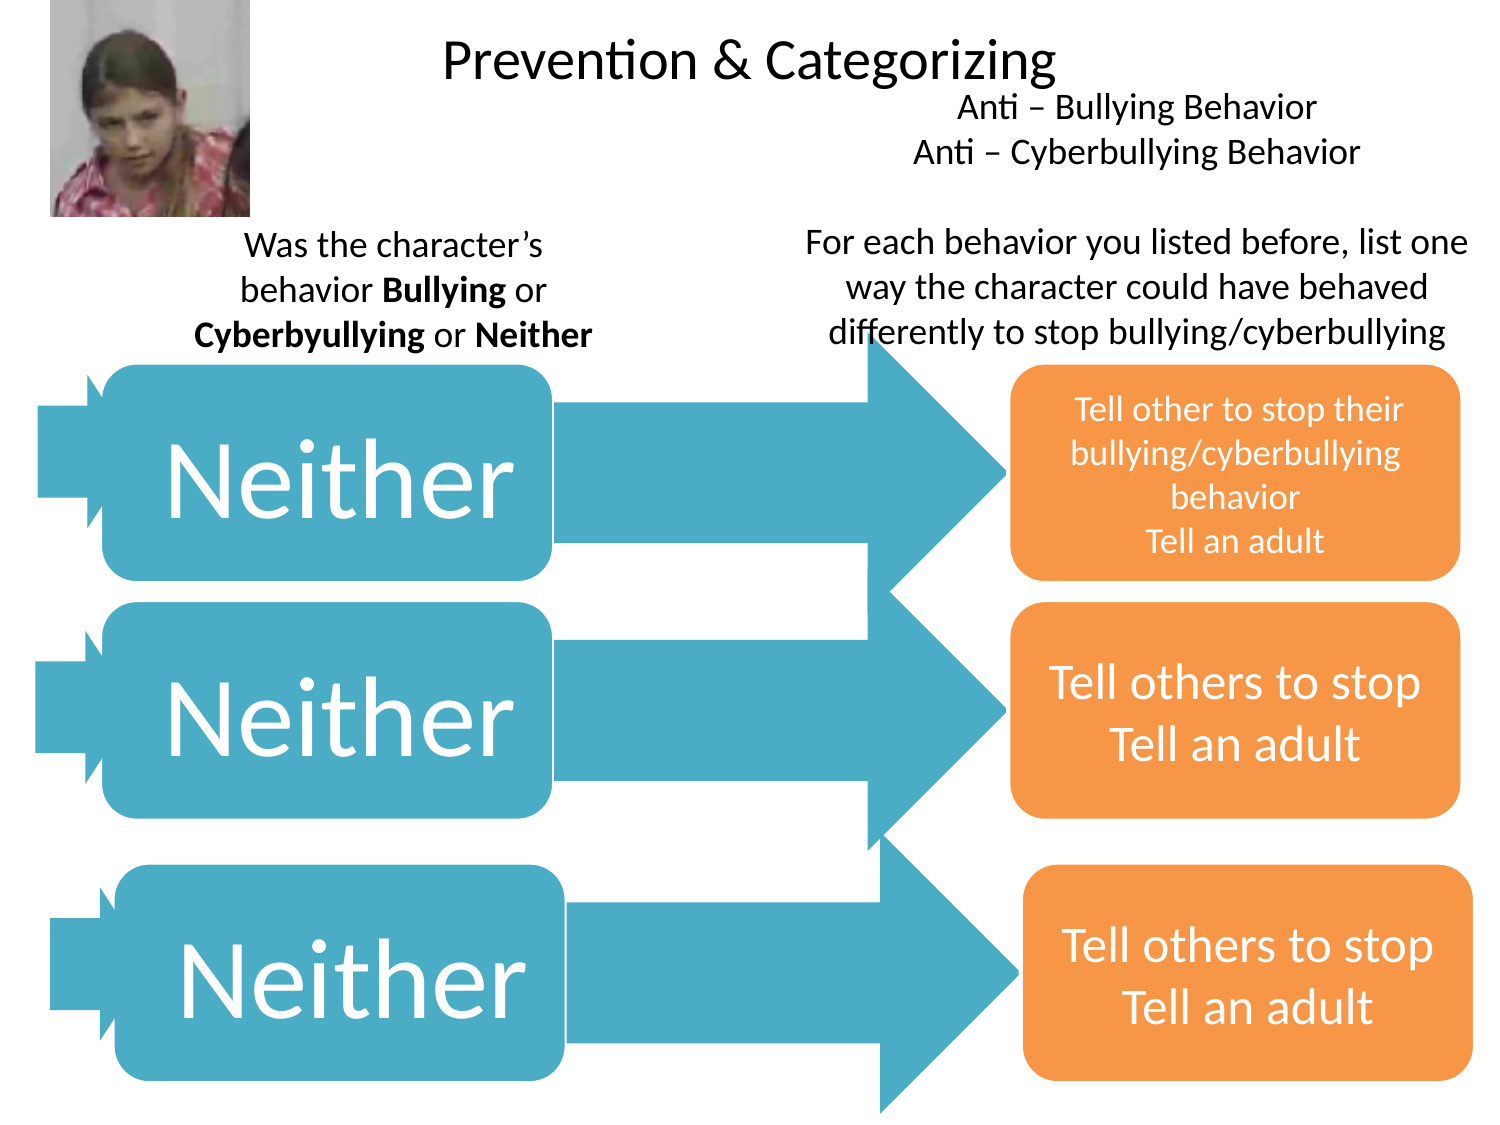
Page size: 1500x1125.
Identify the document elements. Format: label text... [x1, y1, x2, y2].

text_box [49, 887, 151, 1041]
text_box Anti – Bullying Behavior Anti – Cyberbullying Behavior For each behavior you listed before, list one way the character could have behaved differently to stop bullying/cyberbullying [774, 74, 1500, 360]
title Prevention & Categorizing [251, 0, 1425, 150]
text_box Was the character’s behavior Bullying or Cyberbyullying or Neither [162, 212, 625, 360]
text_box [99, 362, 1463, 584]
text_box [99, 599, 1463, 822]
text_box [37, 374, 138, 529]
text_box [112, 862, 1476, 1084]
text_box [35, 630, 136, 785]
picture [49, 0, 251, 217]
